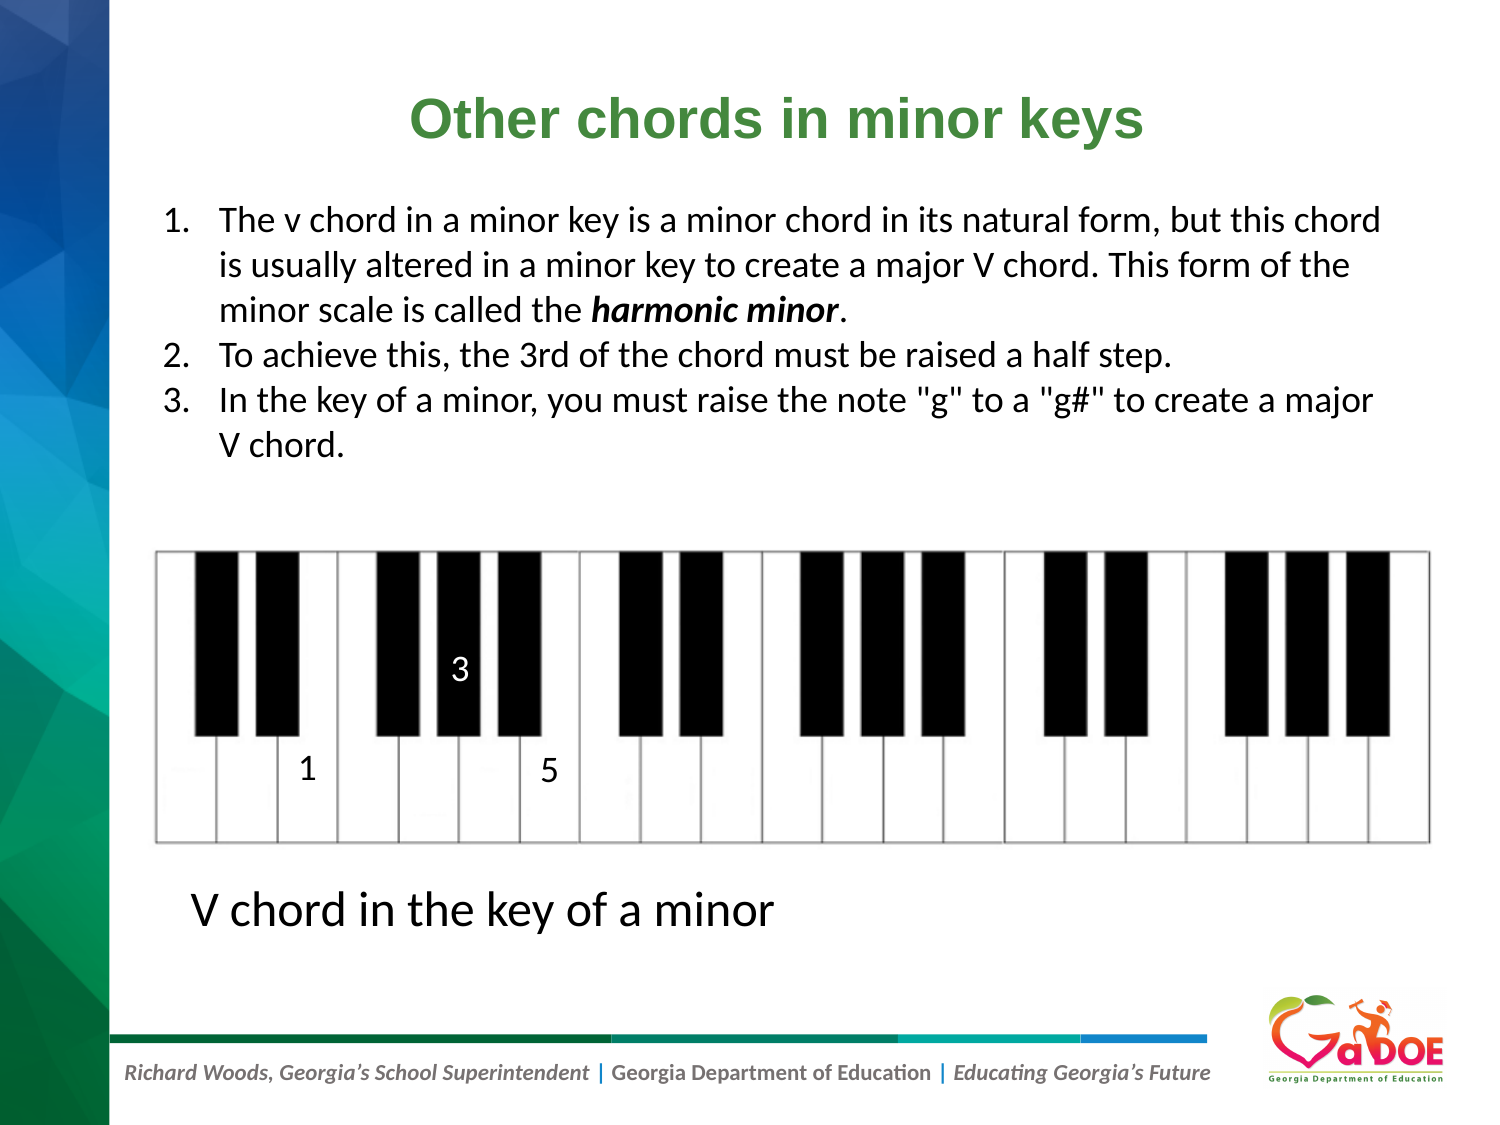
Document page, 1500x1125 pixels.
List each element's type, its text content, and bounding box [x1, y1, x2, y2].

text_box The v chord in a minor key is a minor chord in its natural form, but this chord is usually altered in a minor key to create a major V chord. This form of the minor scale is called the harmonic minor. To achieve this, the 3rd of the chord must be raised a half step. In the key of a minor, you must raise the note "g" to a "g#" to create a major V chord. [147, 187, 1399, 473]
picture [0, 0, 110, 1125]
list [147, 547, 1440, 856]
picture [1263, 987, 1447, 1089]
text_box V chord in the key of a minor [175, 868, 791, 944]
title Other chords in minor keys [393, 53, 1162, 187]
